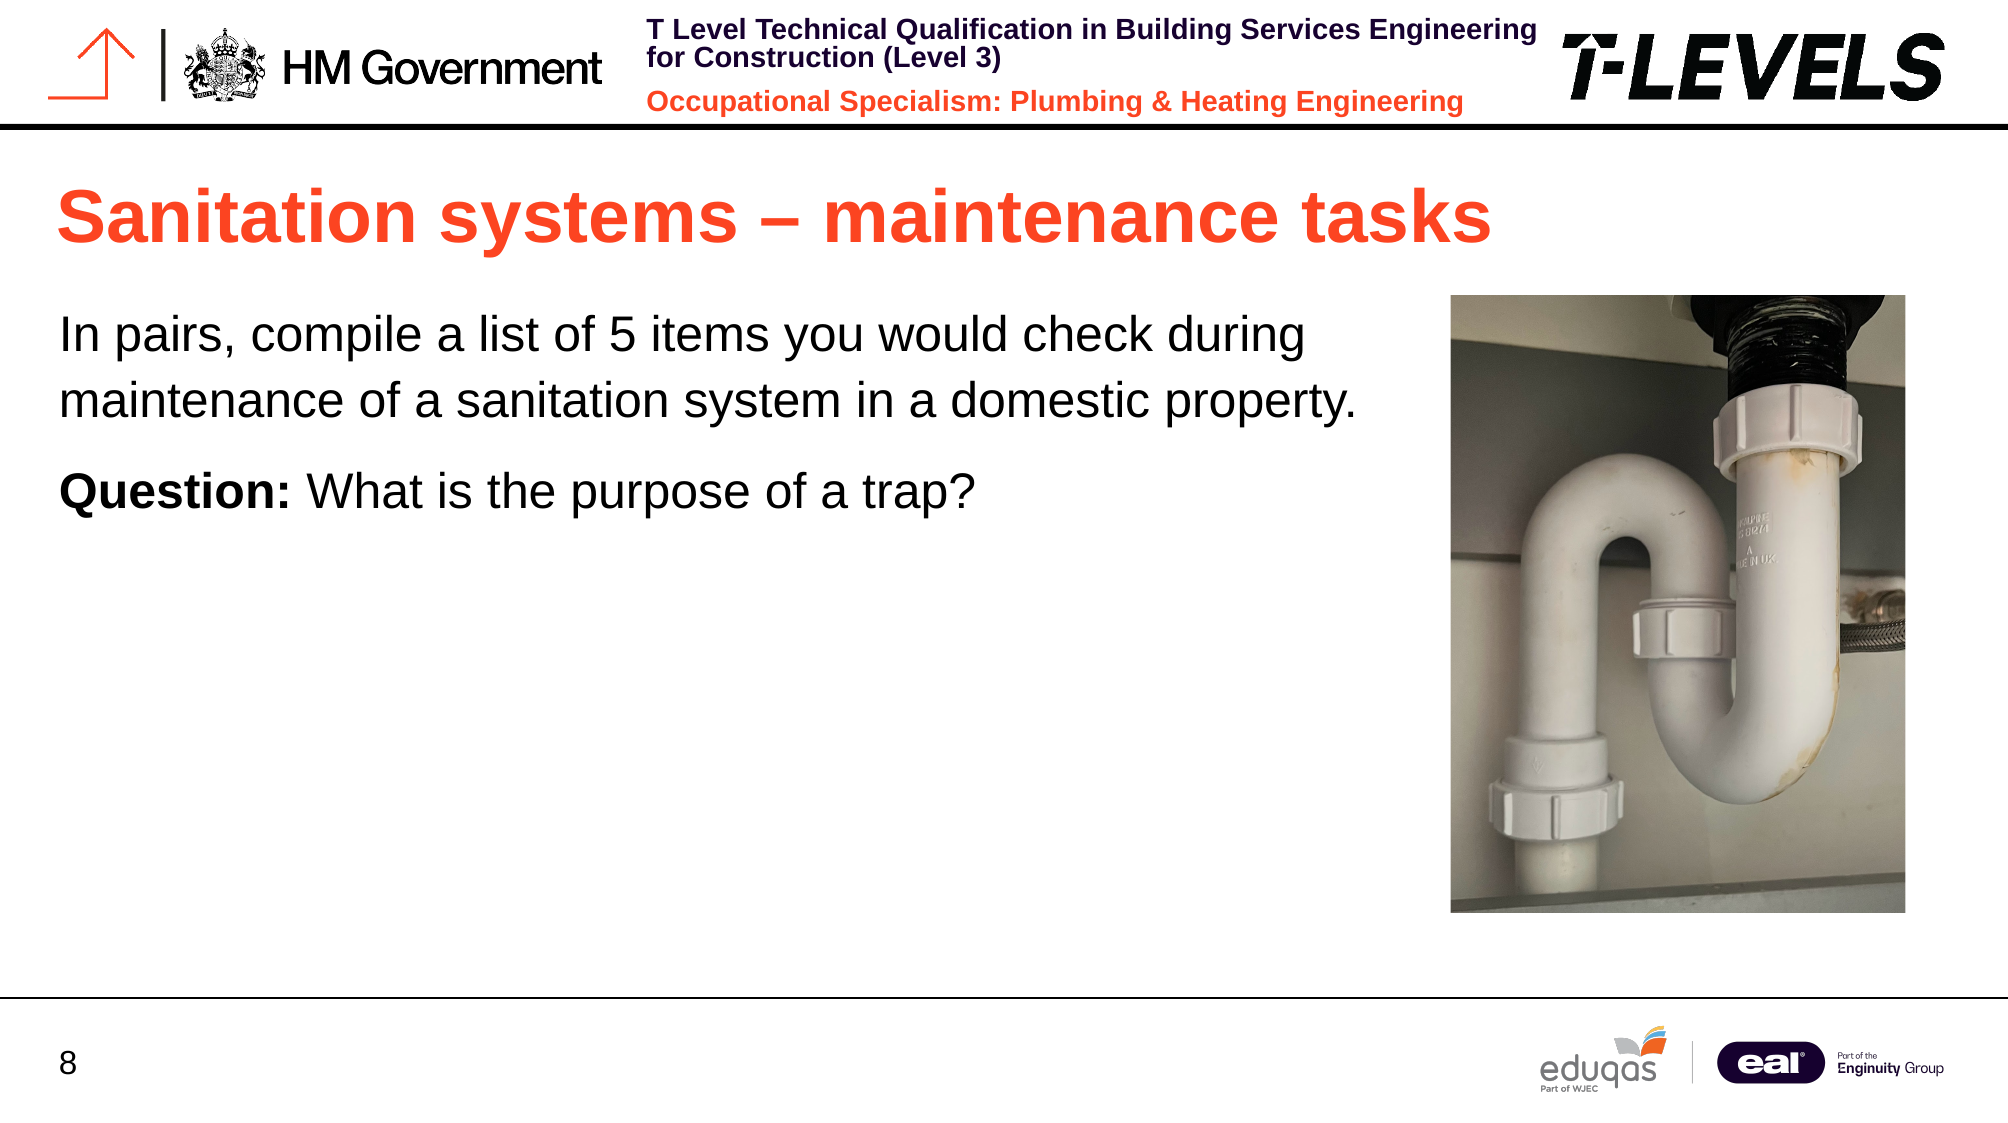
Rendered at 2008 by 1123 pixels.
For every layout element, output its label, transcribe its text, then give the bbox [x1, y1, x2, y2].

title Sanitation systems – maintenance tasks [41, 111, 1949, 314]
picture [1450, 294, 1906, 913]
picture [161, 28, 602, 102]
list In pairs, compile a list of 5 items you would check during maintenance of a sanitation system in a domestic property. Question: What is the purpose of a trap? [59, 295, 1451, 975]
picture [1535, 1021, 1949, 1097]
picture [43, 27, 141, 100]
picture [1543, 25, 1964, 108]
